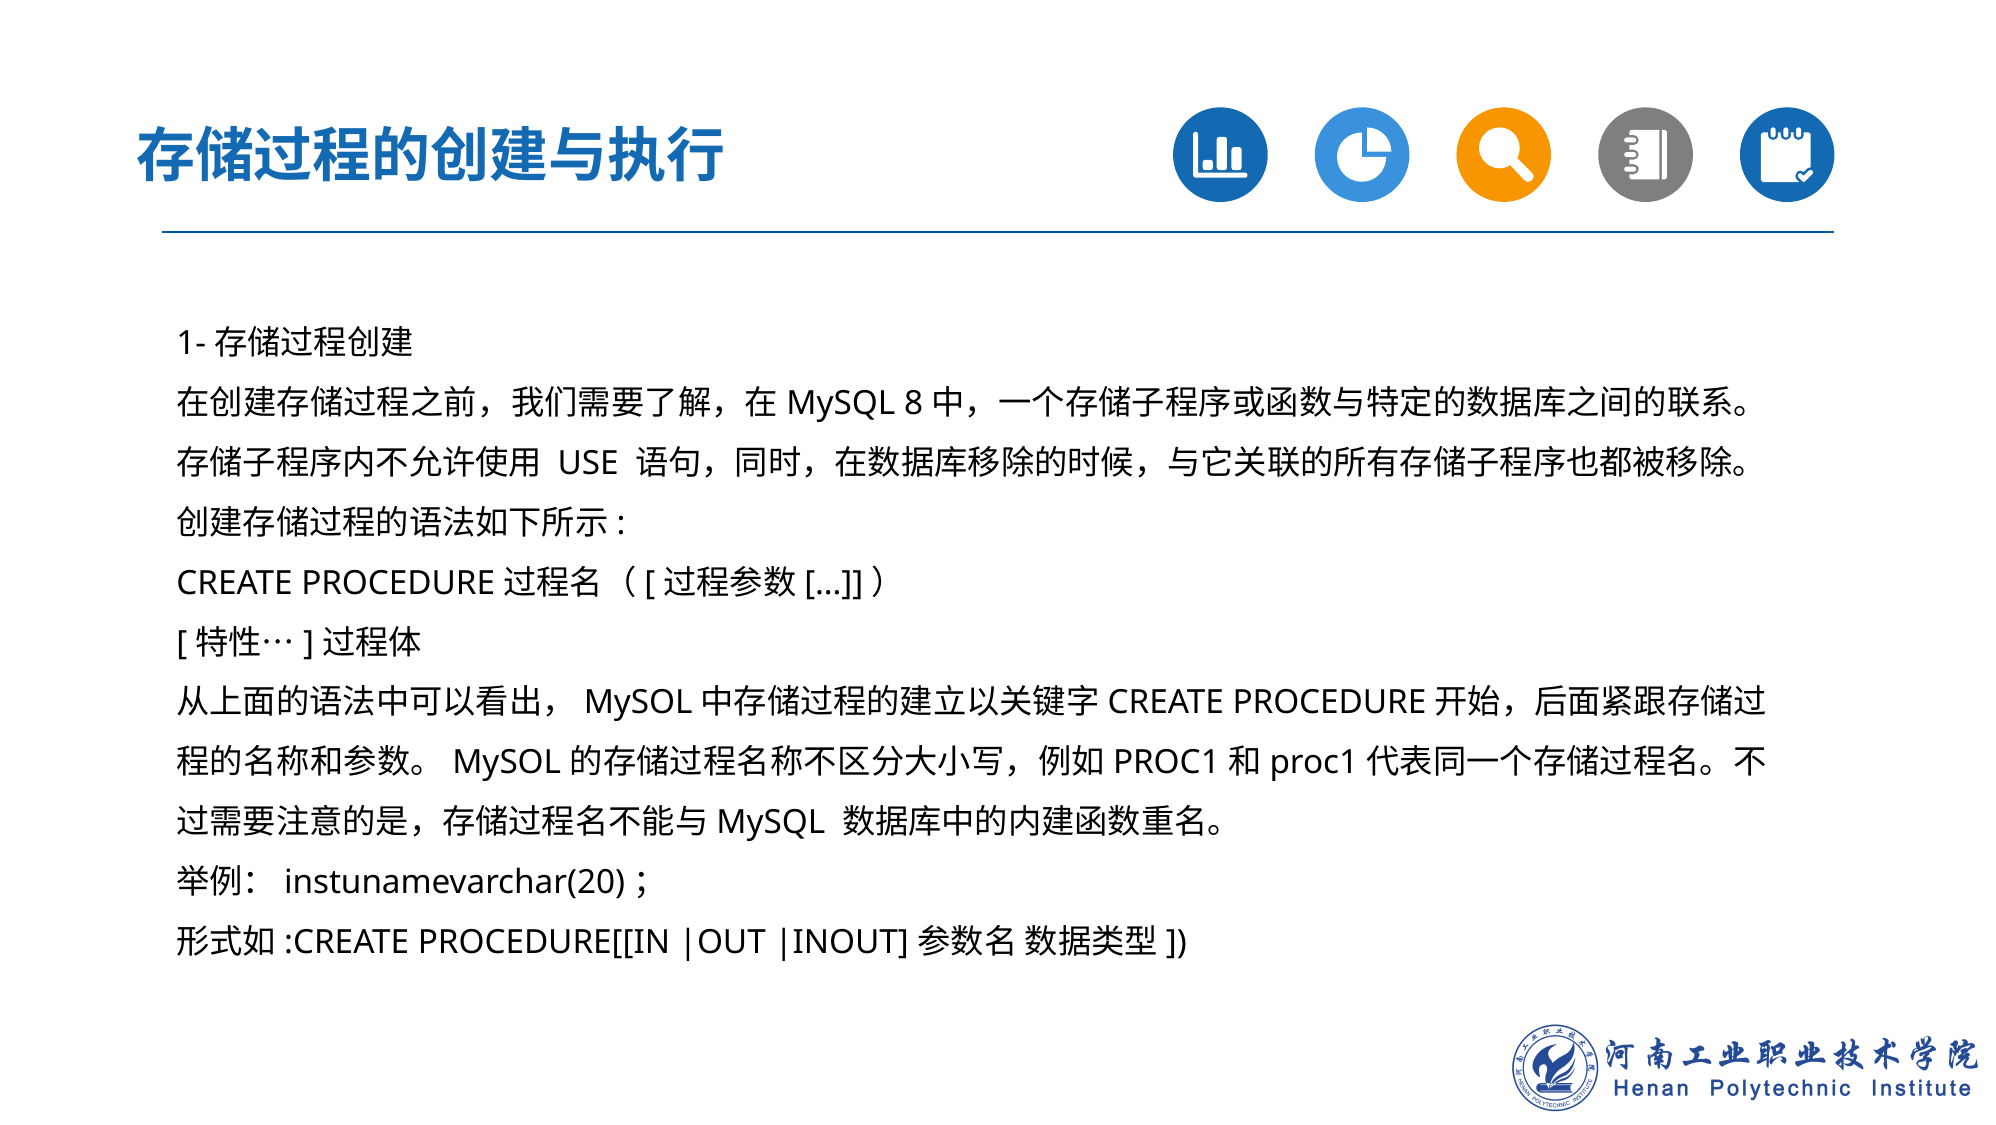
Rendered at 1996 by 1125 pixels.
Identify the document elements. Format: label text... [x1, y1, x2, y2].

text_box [1456, 107, 1552, 203]
picture [1493, 1020, 1984, 1118]
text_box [1598, 107, 1694, 203]
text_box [1314, 107, 1410, 203]
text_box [1172, 107, 1268, 203]
text_box 存储过程的创建与执行 [110, 93, 752, 203]
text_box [1739, 107, 1835, 203]
text_box 1-存储过程创建 在创建存储过程之前，我们需要了解，在MySQL 8中，一个存储子程序或函数与特定的数据库之间的联系。存储子程序内不允许使用 USE 语句，同时，在数据库移除的时候，与它关联的所有存储子程序也都被移除。 创建存储过程的语法如下所示: CREATE PROCEDURE过程名（[过程参数[…]]） [特性…]过程体 从上面的语法中可以看出，MySOL中存储过程的建立以关键字CREATE PROCEDURE开始，后面紧跟存储过程的名称和参数。MySOL的存储过程名称不区分大小写，例如PROC1和proc1代表同一个存储过程名。不过需要注意的是，存储过程名不能与MySQL 数据库中的内建函数重名。 举例：instunamevarchar(20)； 形式如:CREATE PROCEDURE[[IN |OUT |INOUT]参数名 数据类型]) [156, 291, 1788, 961]
